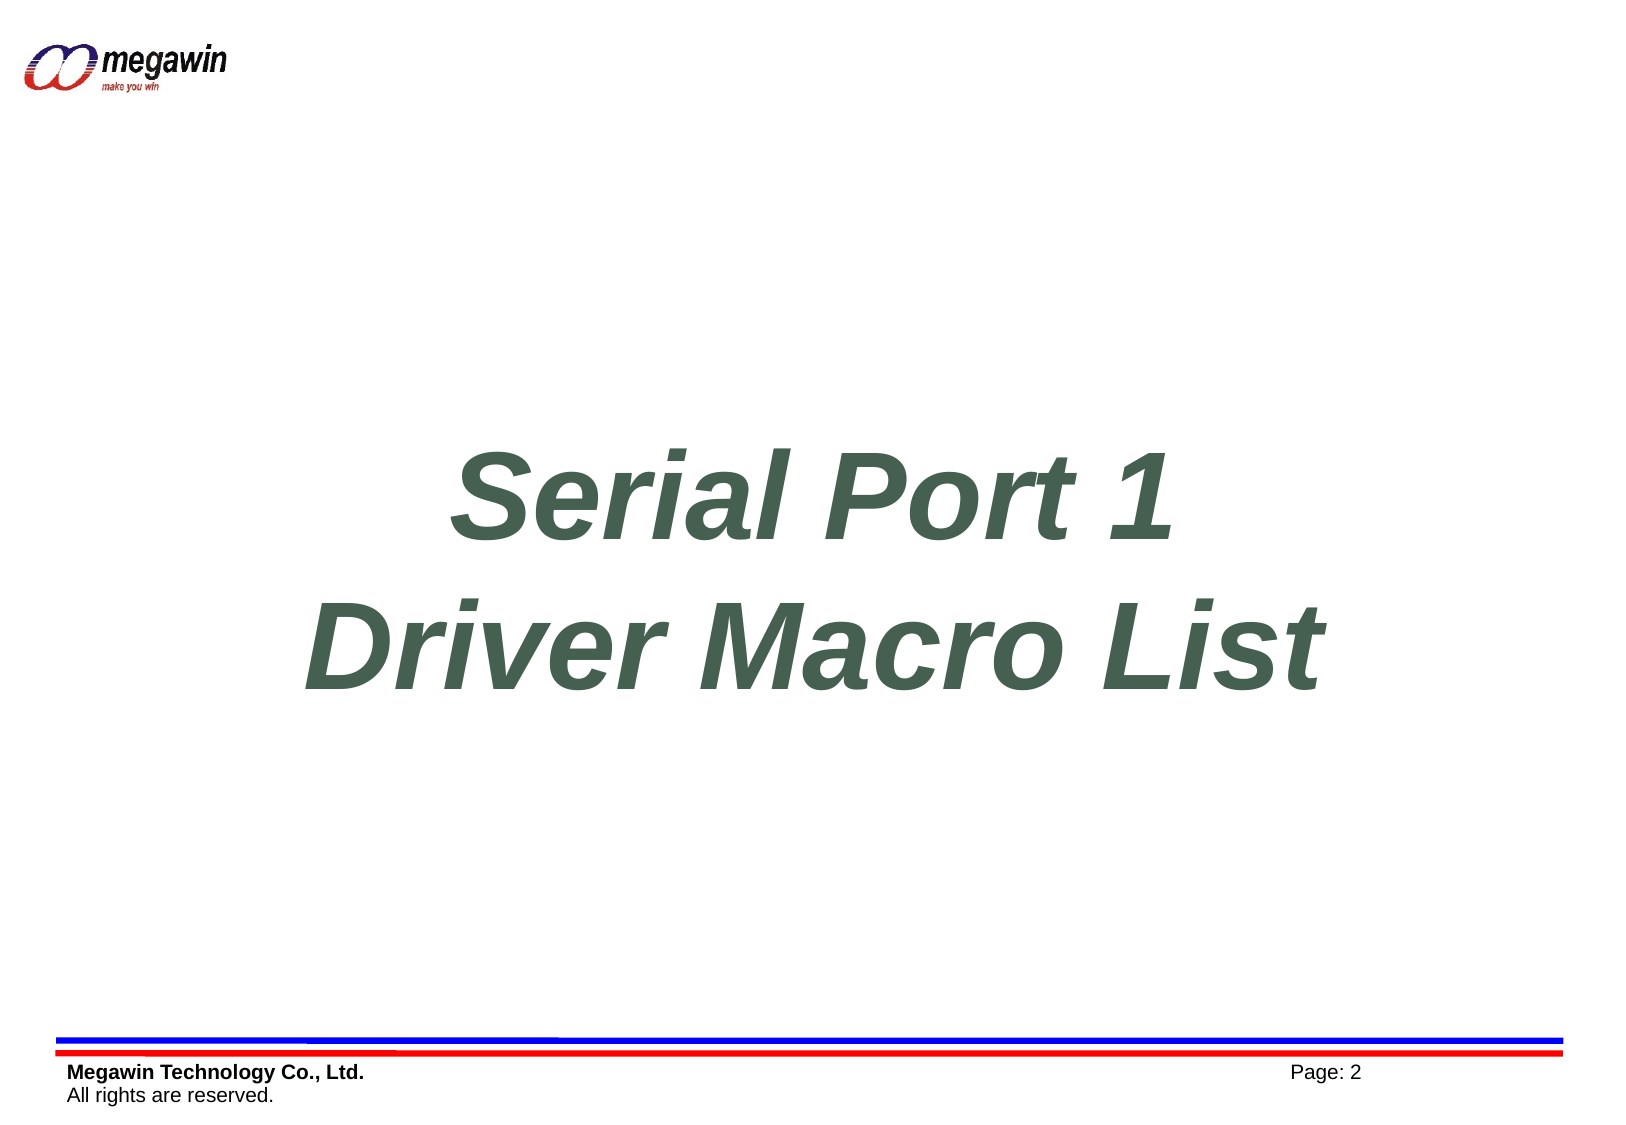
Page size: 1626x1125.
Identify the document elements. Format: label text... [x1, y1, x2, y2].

title Serial Port 1 Driver Macro List [82, 139, 1546, 990]
picture [19, 37, 231, 97]
